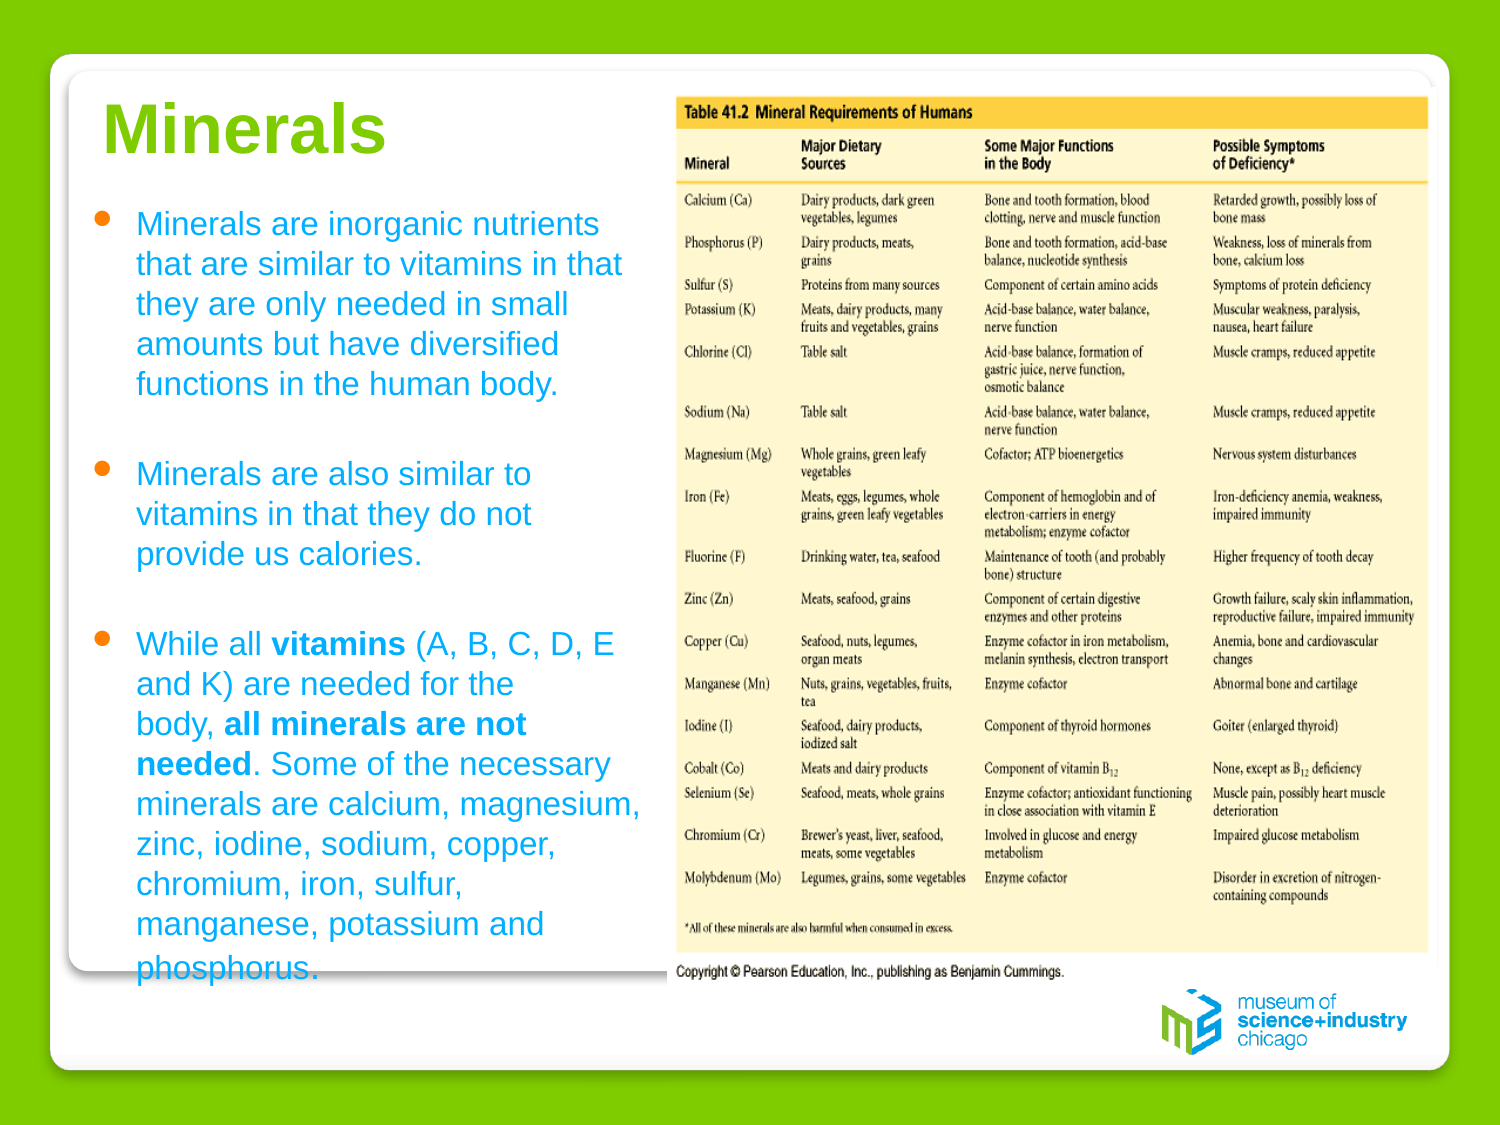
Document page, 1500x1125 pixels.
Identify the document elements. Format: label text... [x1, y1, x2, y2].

picture [667, 87, 1437, 1055]
list Minerals are inorganic nutrients that are similar to vitamins in that they are only needed in small amounts but have diversified functions in the human body. Minerals are also similar to vitamins in that they do not provide us calories. While all vitamins (A, B, C, D, E and K) are needed for the body, all minerals are not needed. Some of the necessary minerals are calcium, magnesium, zinc, iodine, sodium, copper, chromium, iron, sulfur, manganese, potassium and phosphorus. [62, 187, 663, 1000]
title Minerals [87, 75, 1430, 175]
